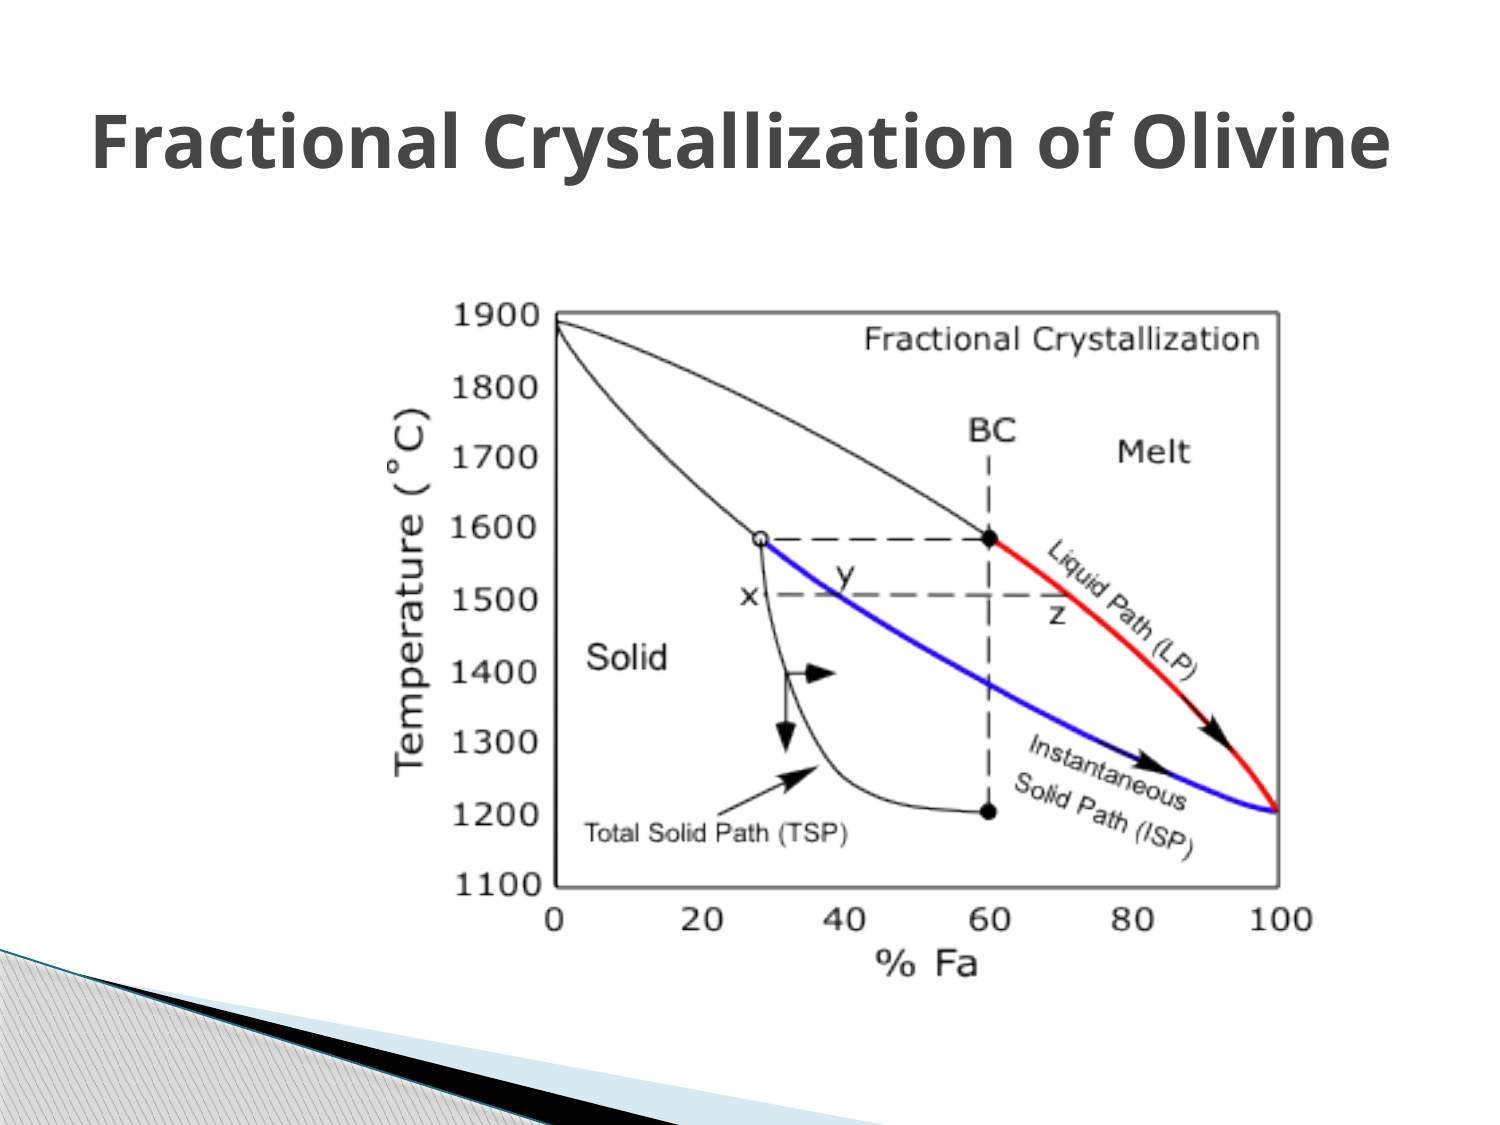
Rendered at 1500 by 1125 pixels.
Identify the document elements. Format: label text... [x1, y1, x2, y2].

title Fractional Crystallization of Olivine [75, 45, 1425, 233]
picture [387, 292, 1323, 989]
